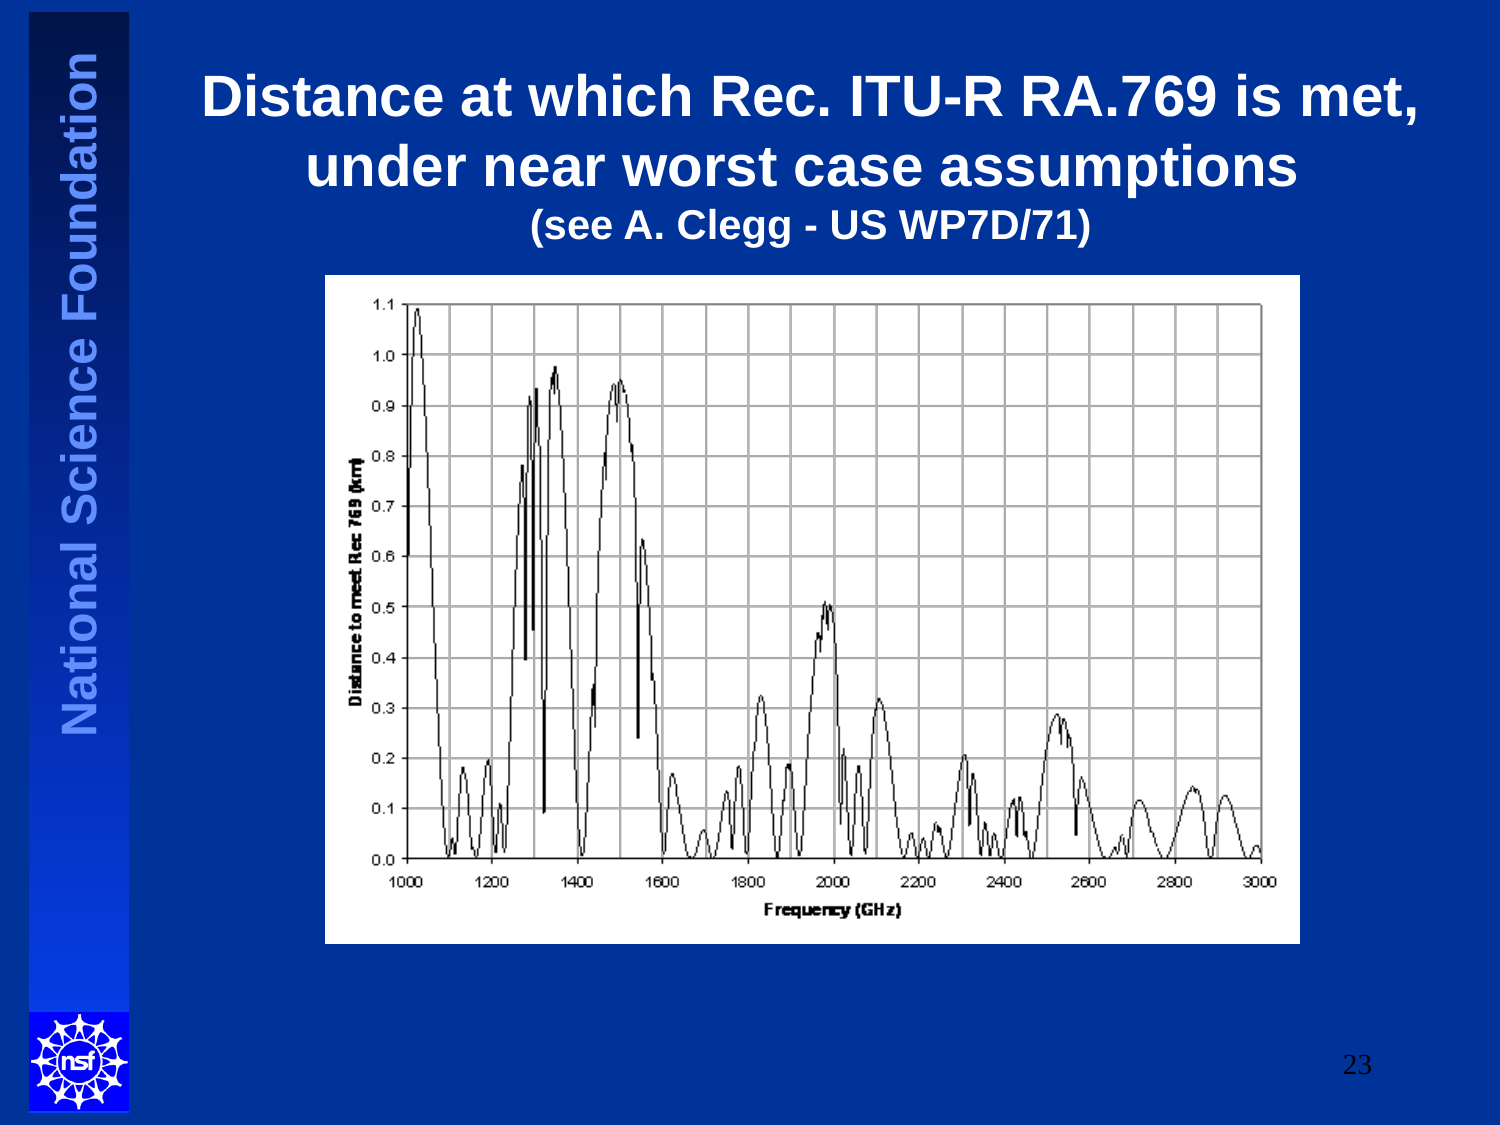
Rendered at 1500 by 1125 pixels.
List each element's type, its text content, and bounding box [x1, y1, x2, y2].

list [324, 274, 1301, 944]
slide_number 23 [1074, 1024, 1388, 1101]
picture [29, 1012, 129, 1111]
title Distance at which Rec. ITU-R RA.769 is met, under near worst case assumptions (see A. Clegg - US WP7D/71) [174, 59, 1448, 248]
